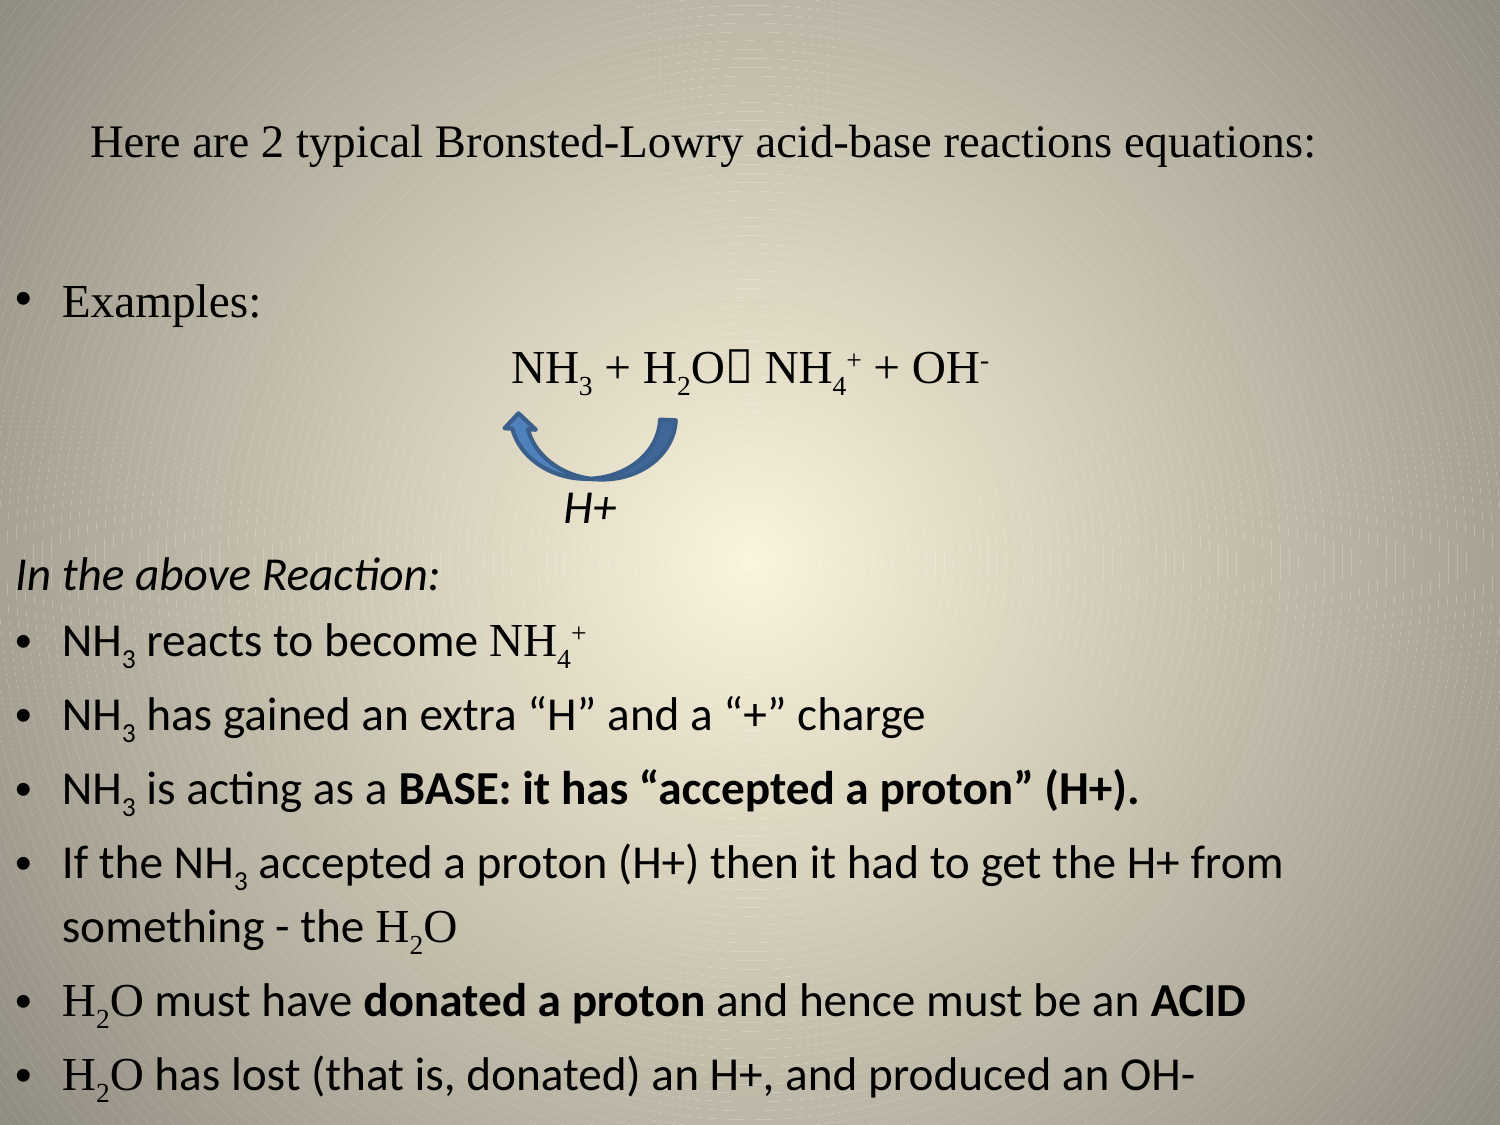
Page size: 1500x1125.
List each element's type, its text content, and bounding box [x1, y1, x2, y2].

title Here are 2 typical Bronsted-Lowry acid-base reactions equations: [75, 45, 1425, 233]
text_box [502, 411, 678, 482]
list Examples: NH3 + H2O NH4+ + OH- H+ In the above Reaction: NH3 reacts to become NH4+ NH3 has gained an extra “H” and a “+” charge NH3 is acting as a BASE: it has “accepted a proton” (H+). If the NH3 accepted a proton (H+) then it had to get the H+ from something - the H2O H2O must have donated a proton and hence must be an ACID H2O has lost (that is, donated) an H+, and produced an OH- [0, 262, 1500, 1125]
